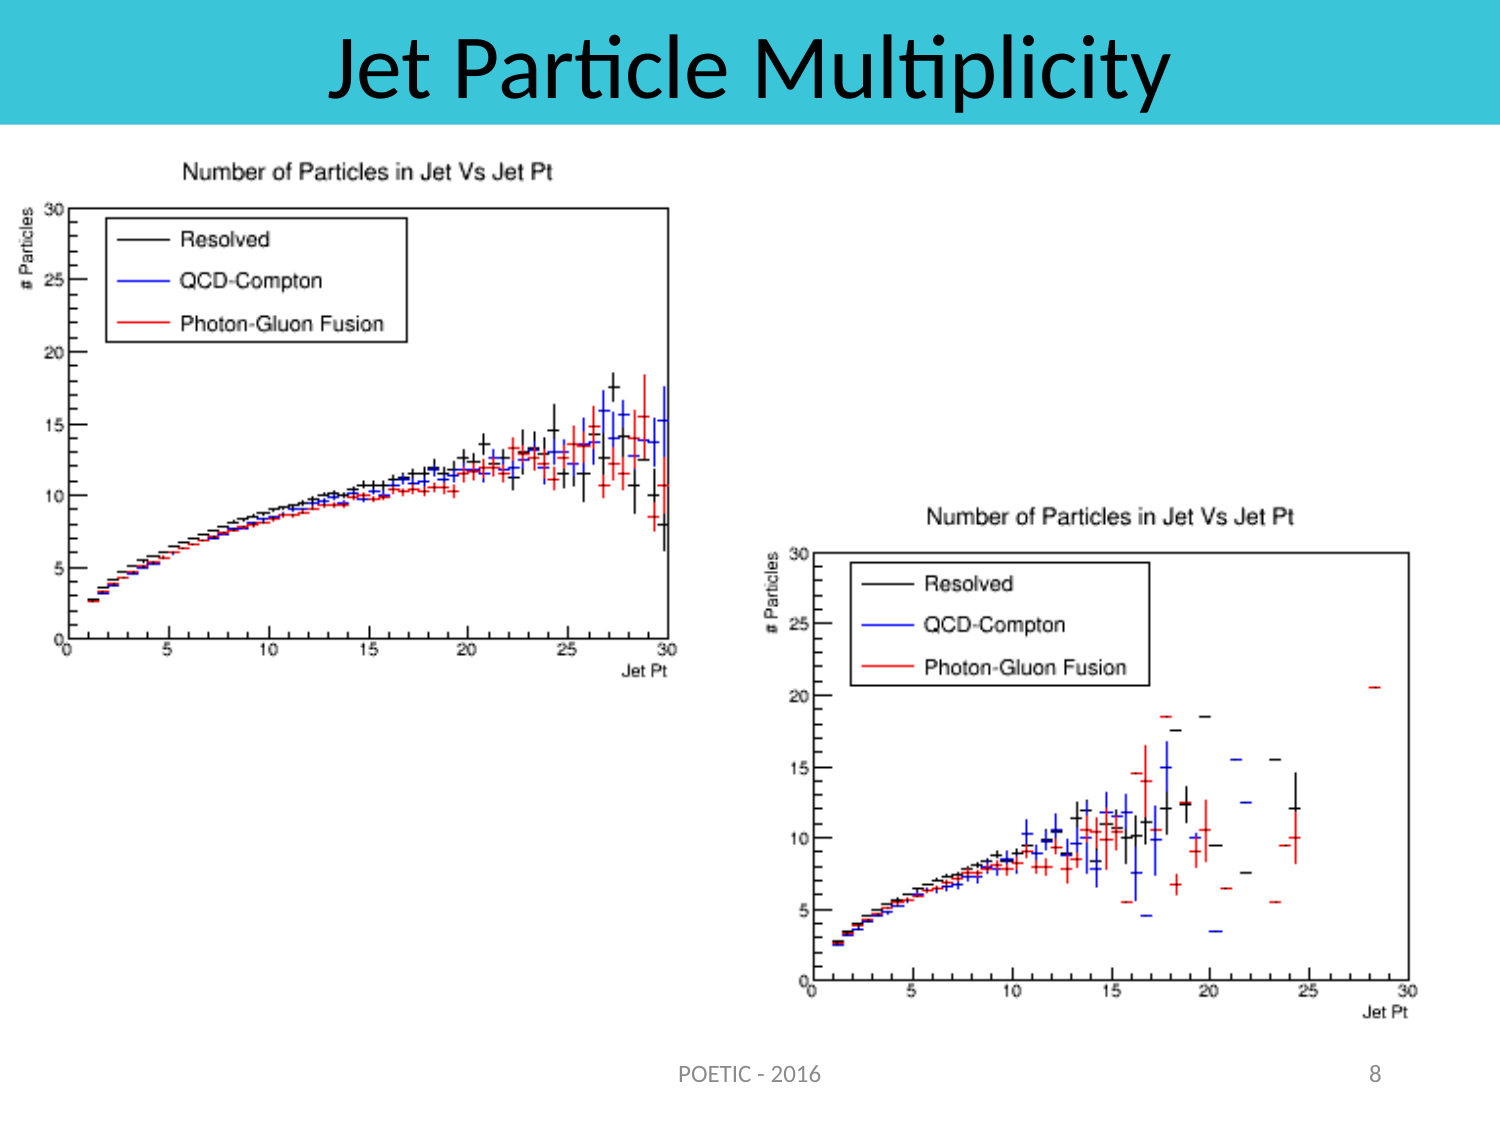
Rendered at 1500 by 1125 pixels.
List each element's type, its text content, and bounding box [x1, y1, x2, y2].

picture [0, 137, 1500, 1046]
slide_number 8 [1059, 1046, 1397, 1103]
footer POETIC - 2016 [496, 1042, 1004, 1103]
text_box Jet Particle Multiplicity [0, 0, 1500, 125]
